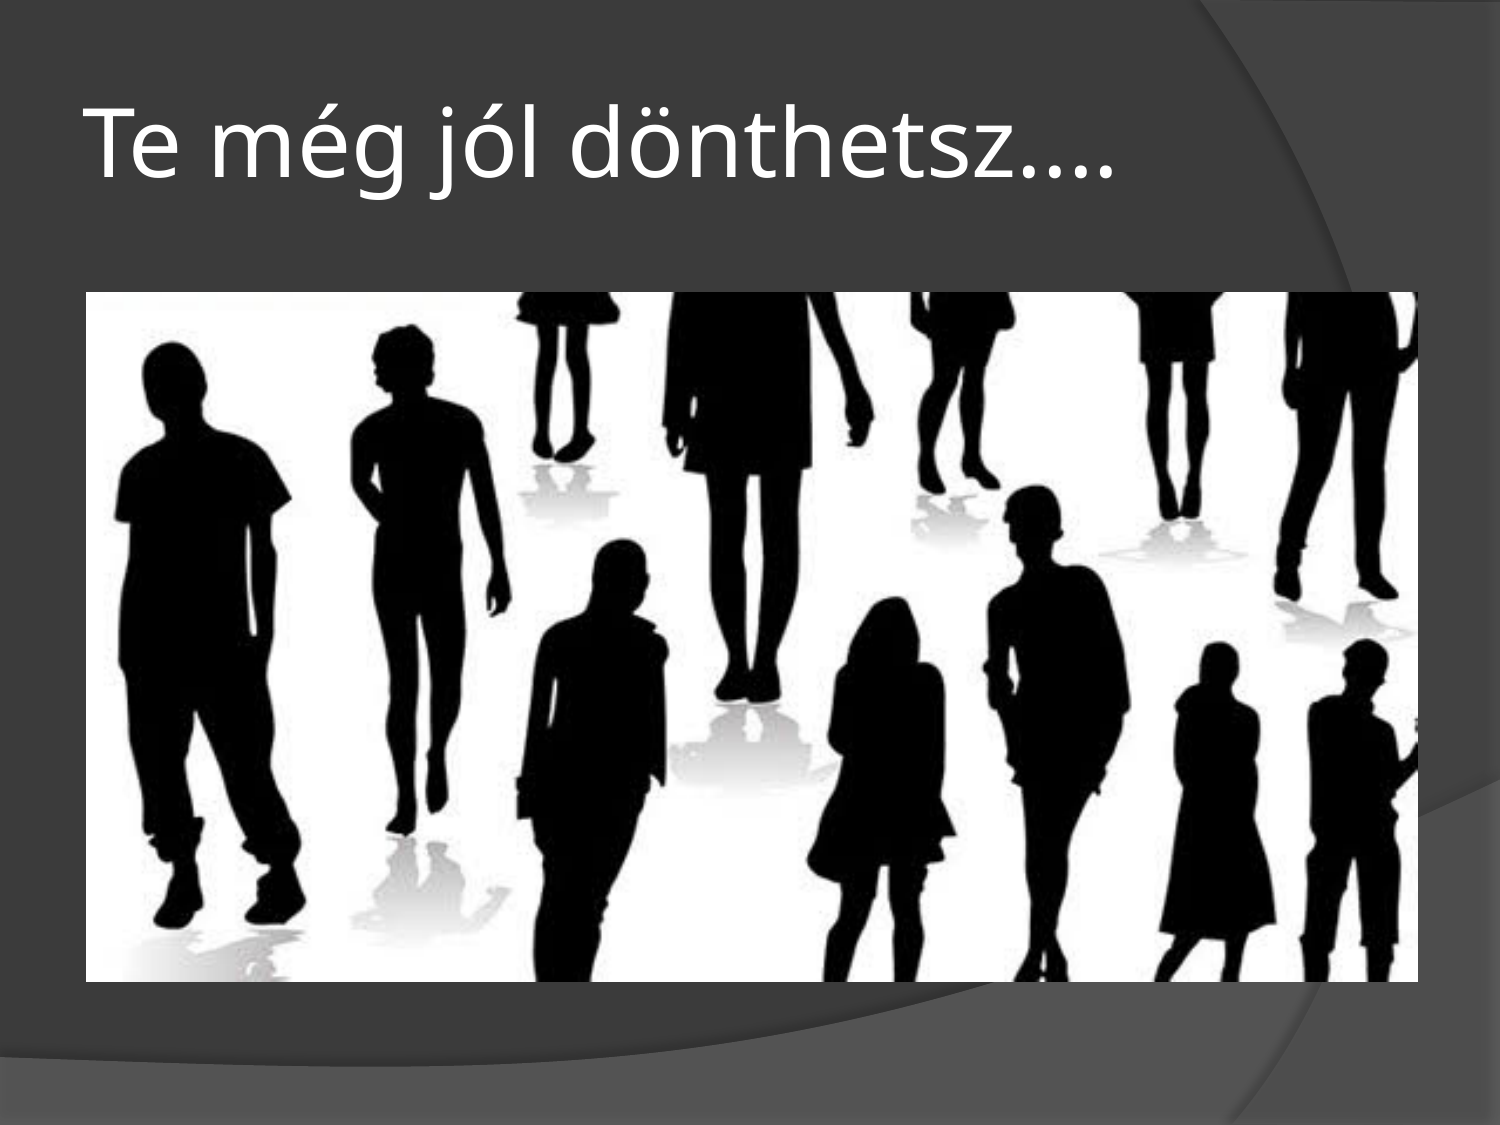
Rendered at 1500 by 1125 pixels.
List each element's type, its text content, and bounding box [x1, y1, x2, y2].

picture [86, 292, 1419, 983]
title Te még jól dönthetsz.... [75, 45, 1301, 233]
